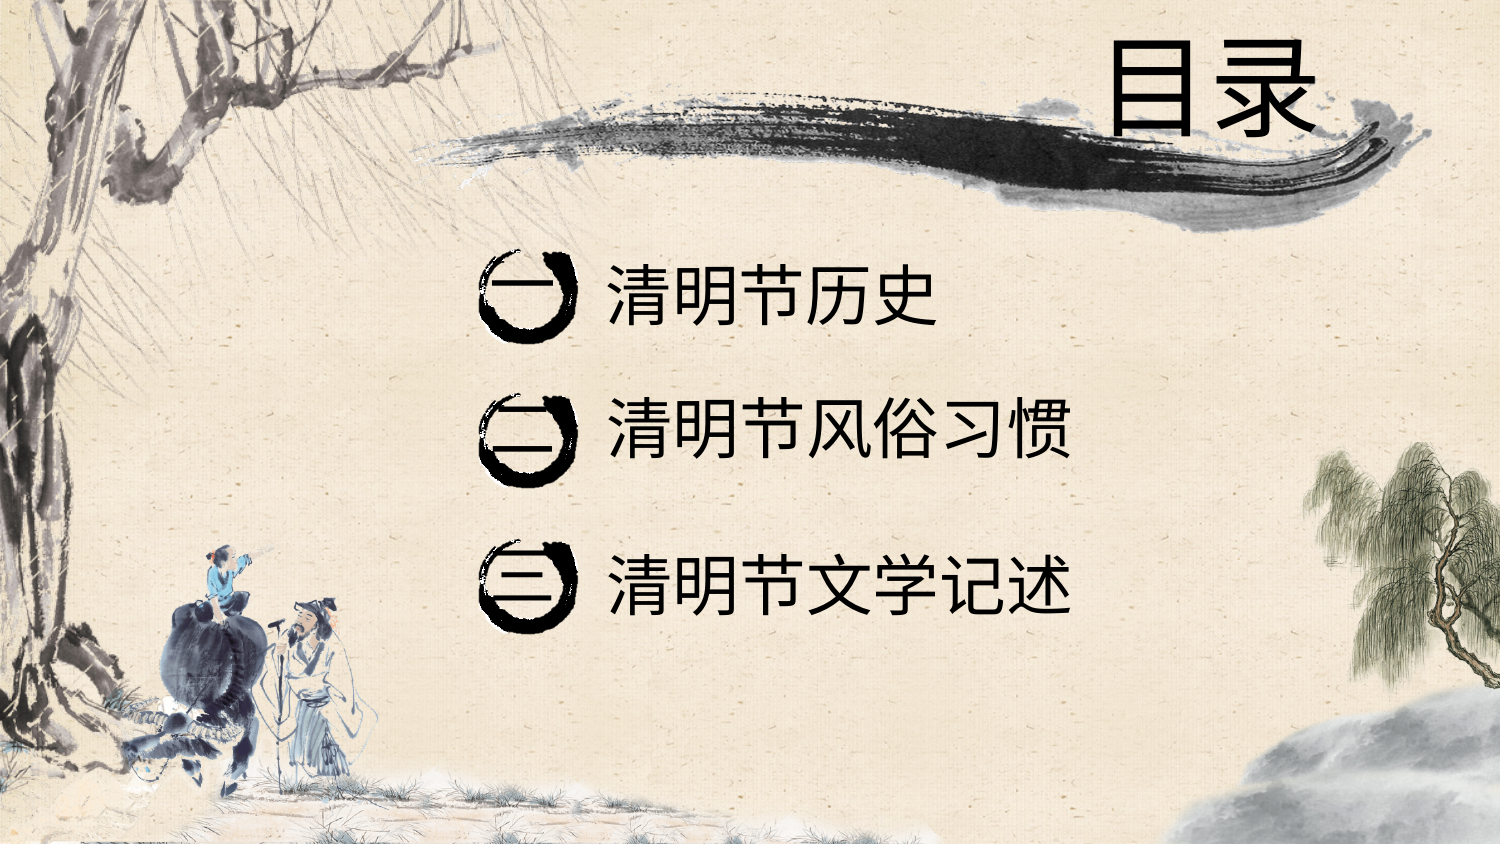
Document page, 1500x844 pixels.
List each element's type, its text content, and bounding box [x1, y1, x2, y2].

text_box 清明节文学记述 [656, 536, 1089, 632]
text_box 清明节风俗习惯 [656, 379, 1089, 475]
picture [0, 0, 1500, 844]
text_box 目录 [1082, 8, 1337, 18]
text_box 清明节历史 [656, 292, 955, 342]
